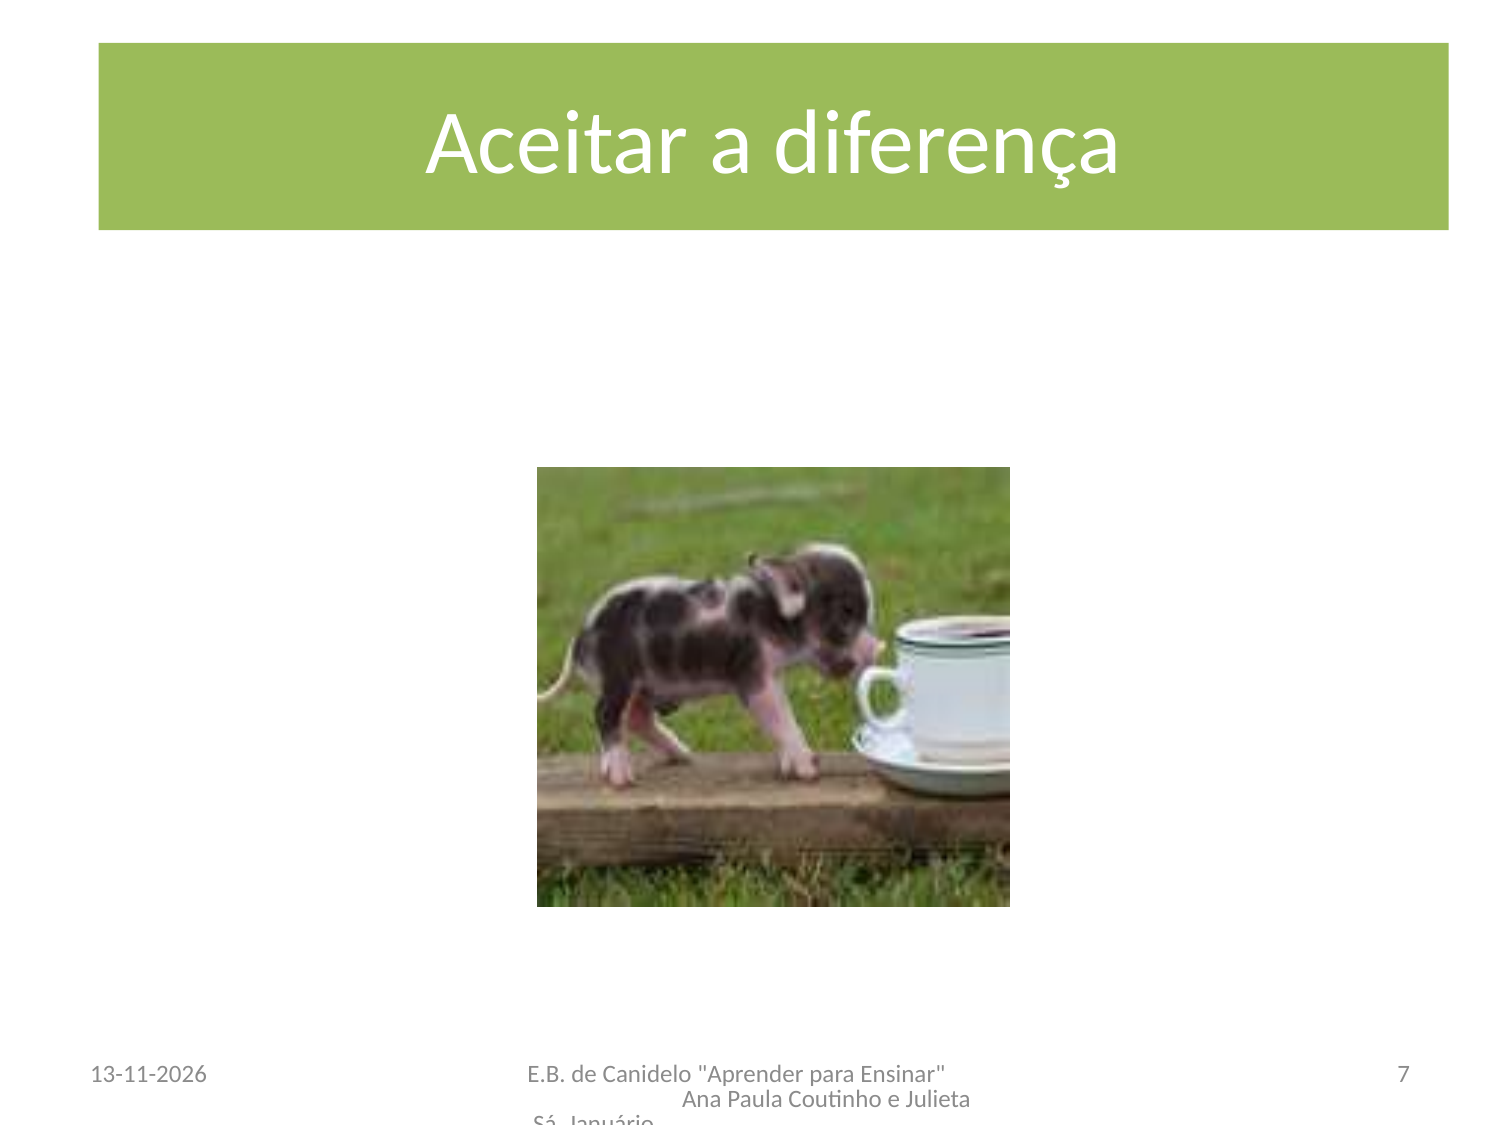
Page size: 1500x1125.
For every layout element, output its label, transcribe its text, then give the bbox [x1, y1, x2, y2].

title Aceitar a diferença [98, 42, 1449, 231]
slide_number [75, 1042, 425, 1103]
footer E.B. de Canidelo "Aprender para Ensinar" Ana Paula Coutinho e Julieta Sá Januário [512, 1042, 988, 1103]
slide_number 7 [1074, 1042, 1425, 1103]
picture [537, 467, 1011, 908]
